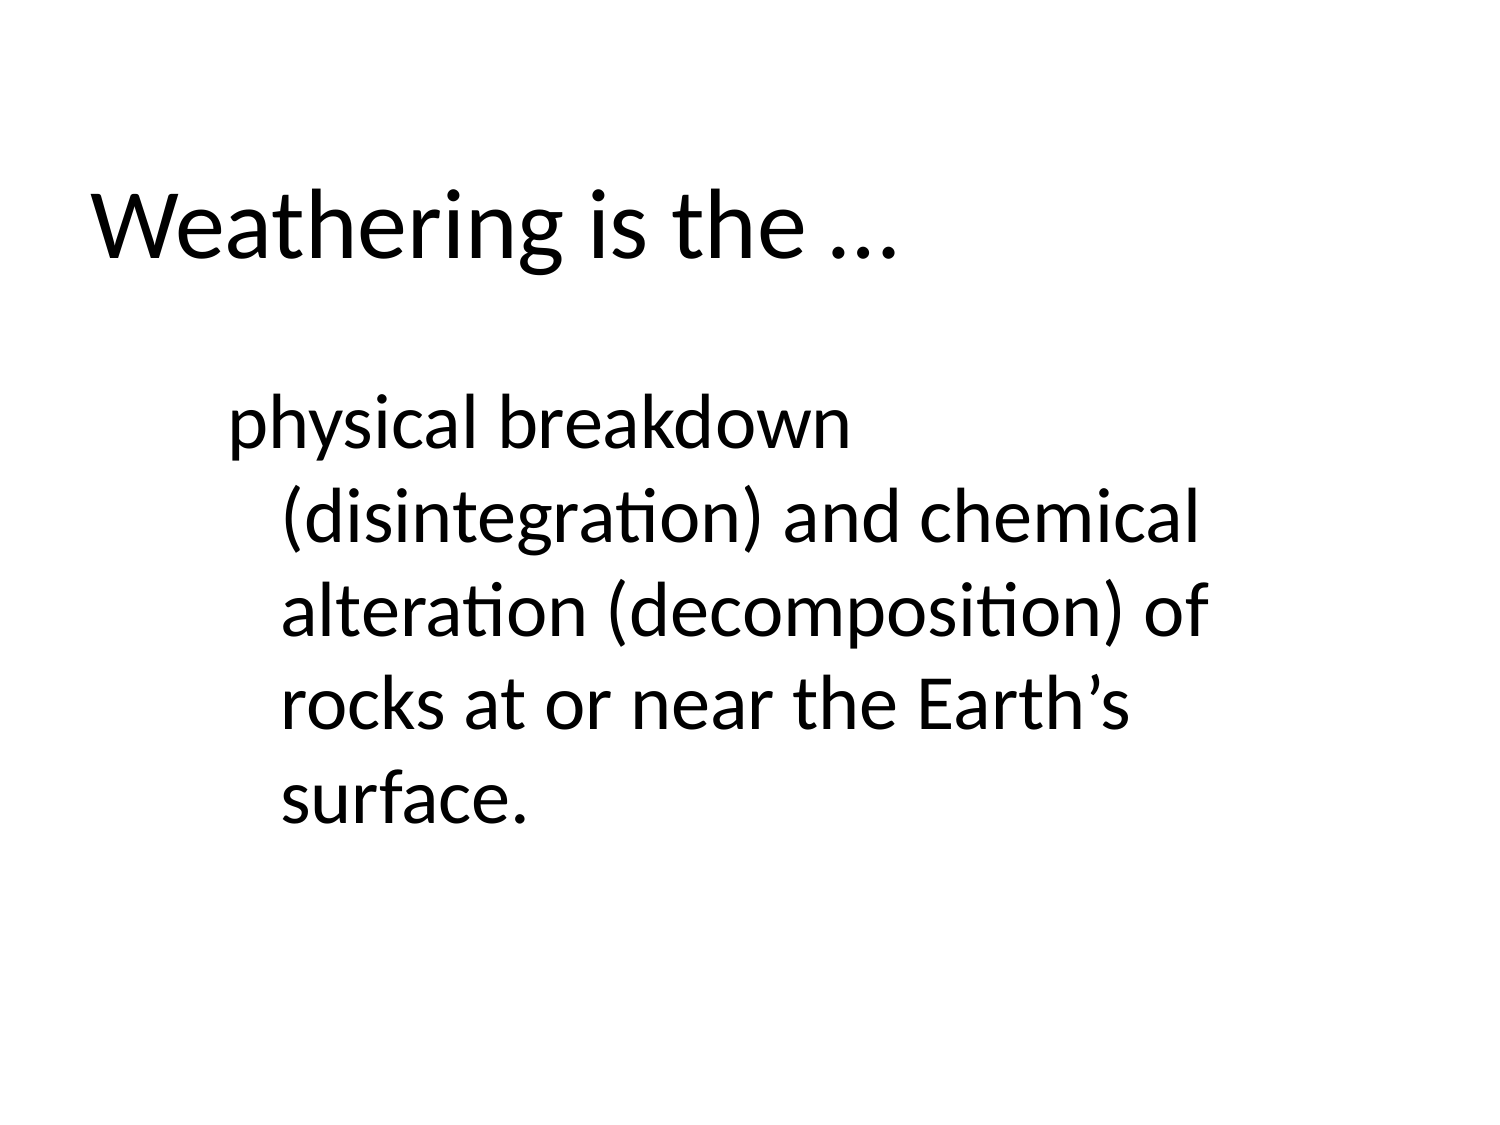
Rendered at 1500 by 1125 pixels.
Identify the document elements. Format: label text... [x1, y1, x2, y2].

title Weathering is the … [75, 125, 1425, 313]
list physical breakdown (disintegration) and chemical alteration (decomposition) of rocks at or near the Earth’s surface. [212, 362, 1288, 850]
